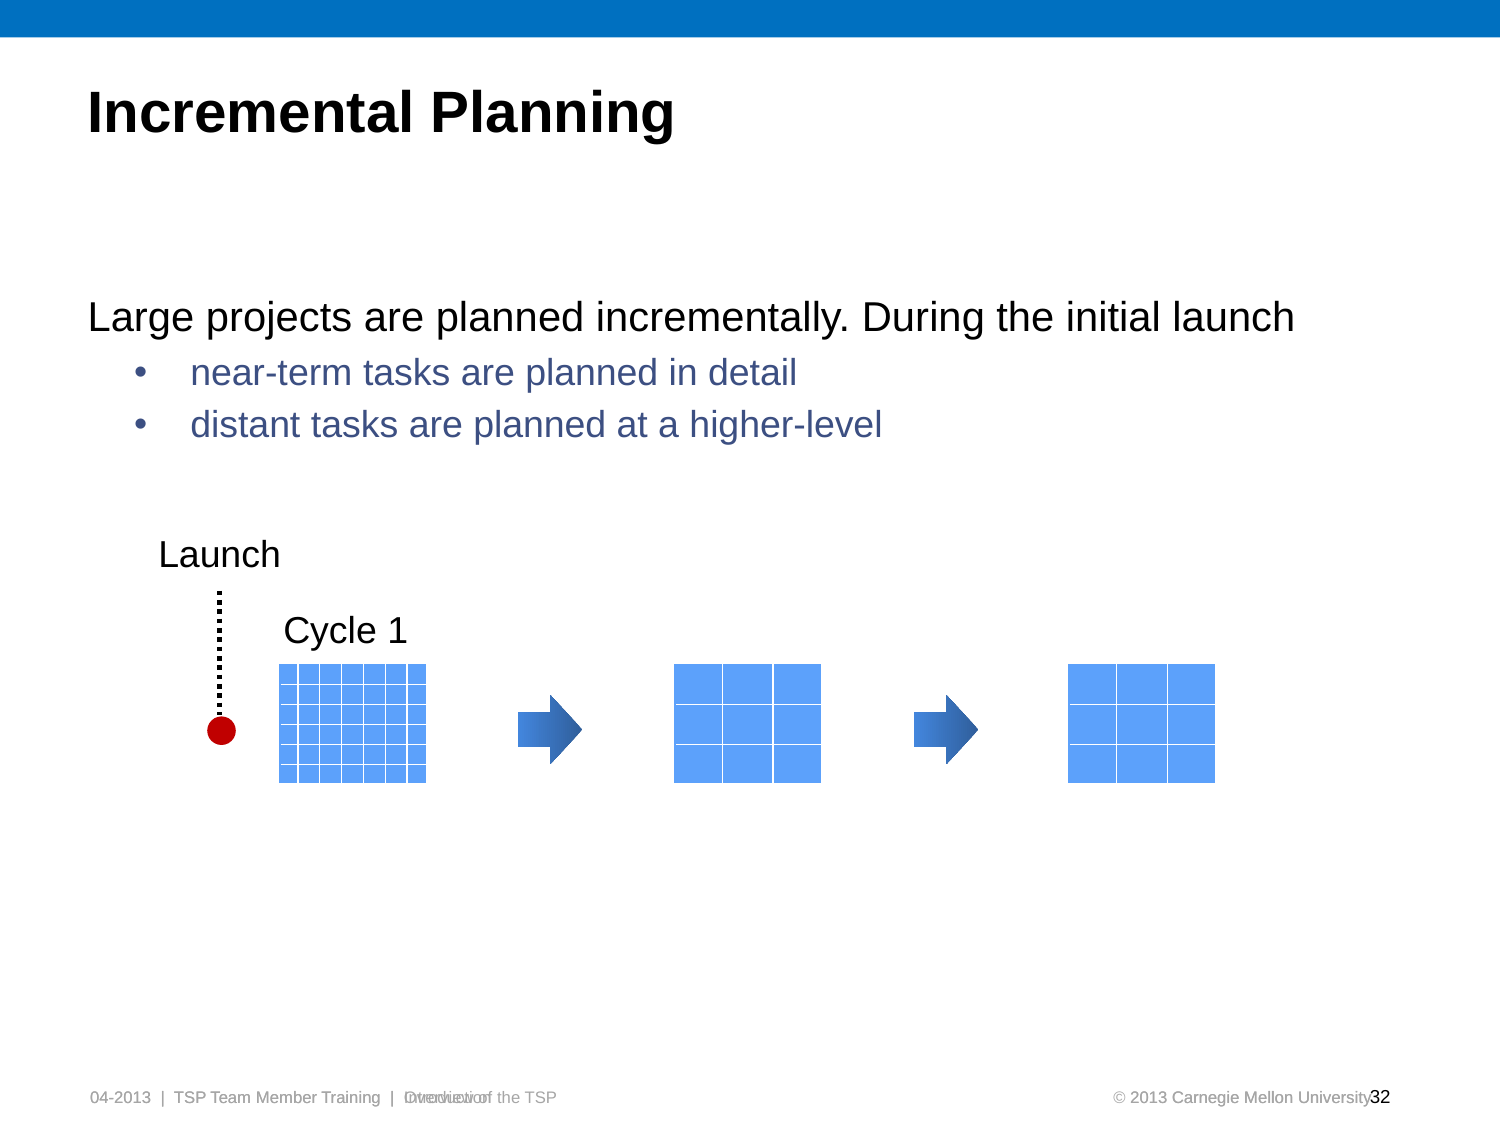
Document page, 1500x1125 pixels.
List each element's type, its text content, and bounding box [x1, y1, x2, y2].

list Large projects are planned incrementally. During the initial launch near-term tasks are planned in detail distant tasks are planned at a higher-level [87, 293, 1440, 461]
title Incremental Planning [87, 87, 1439, 226]
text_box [1064, 660, 1219, 787]
text_box Launch [143, 523, 296, 583]
text_box [914, 695, 979, 765]
text_box [518, 695, 583, 765]
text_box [670, 660, 825, 787]
text_box Cycle 1 [268, 599, 423, 659]
text_box [207, 716, 236, 745]
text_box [275, 660, 430, 788]
